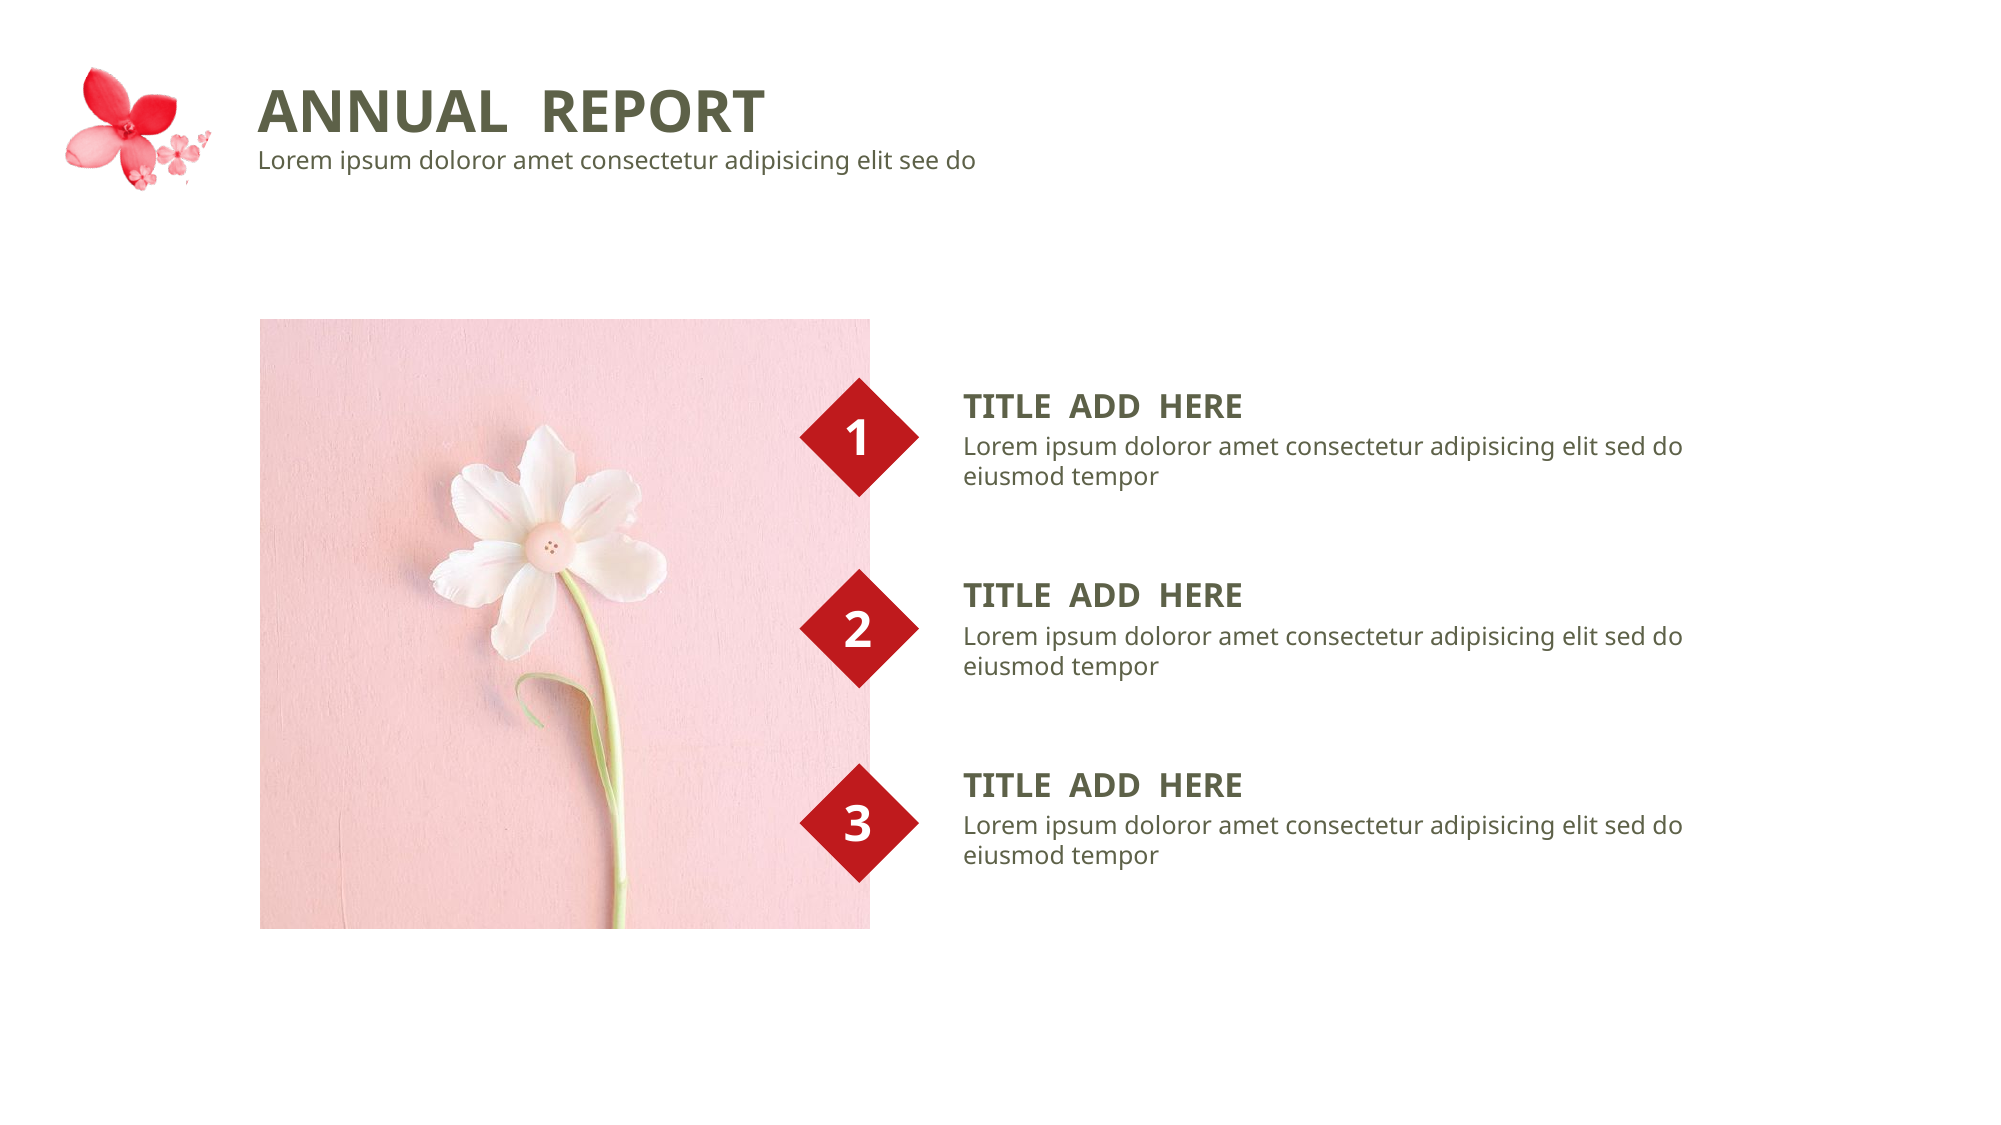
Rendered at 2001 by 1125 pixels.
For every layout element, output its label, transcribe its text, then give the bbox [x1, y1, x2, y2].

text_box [799, 568, 920, 689]
text_box TITLE ADD HERE [948, 756, 1720, 811]
text_box TITLE ADD HERE [948, 377, 1720, 433]
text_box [799, 763, 920, 883]
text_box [799, 377, 920, 498]
text_box TITLE ADD HERE [948, 566, 1720, 622]
text_box Lorem ipsum doloror amet consectetur adipisicing elit sed do eiusmod tempor [948, 811, 1720, 877]
picture [43, 47, 225, 228]
text_box ANNUAL REPORT [243, 67, 874, 152]
text_box Lorem ipsum doloror amet consectetur adipisicing elit see do [242, 137, 1259, 182]
text_box Lorem ipsum doloror amet consectetur adipisicing elit sed do eiusmod tempor [948, 433, 1720, 498]
picture [260, 319, 870, 929]
text_box Lorem ipsum doloror amet consectetur adipisicing elit sed do eiusmod tempor [948, 622, 1720, 688]
